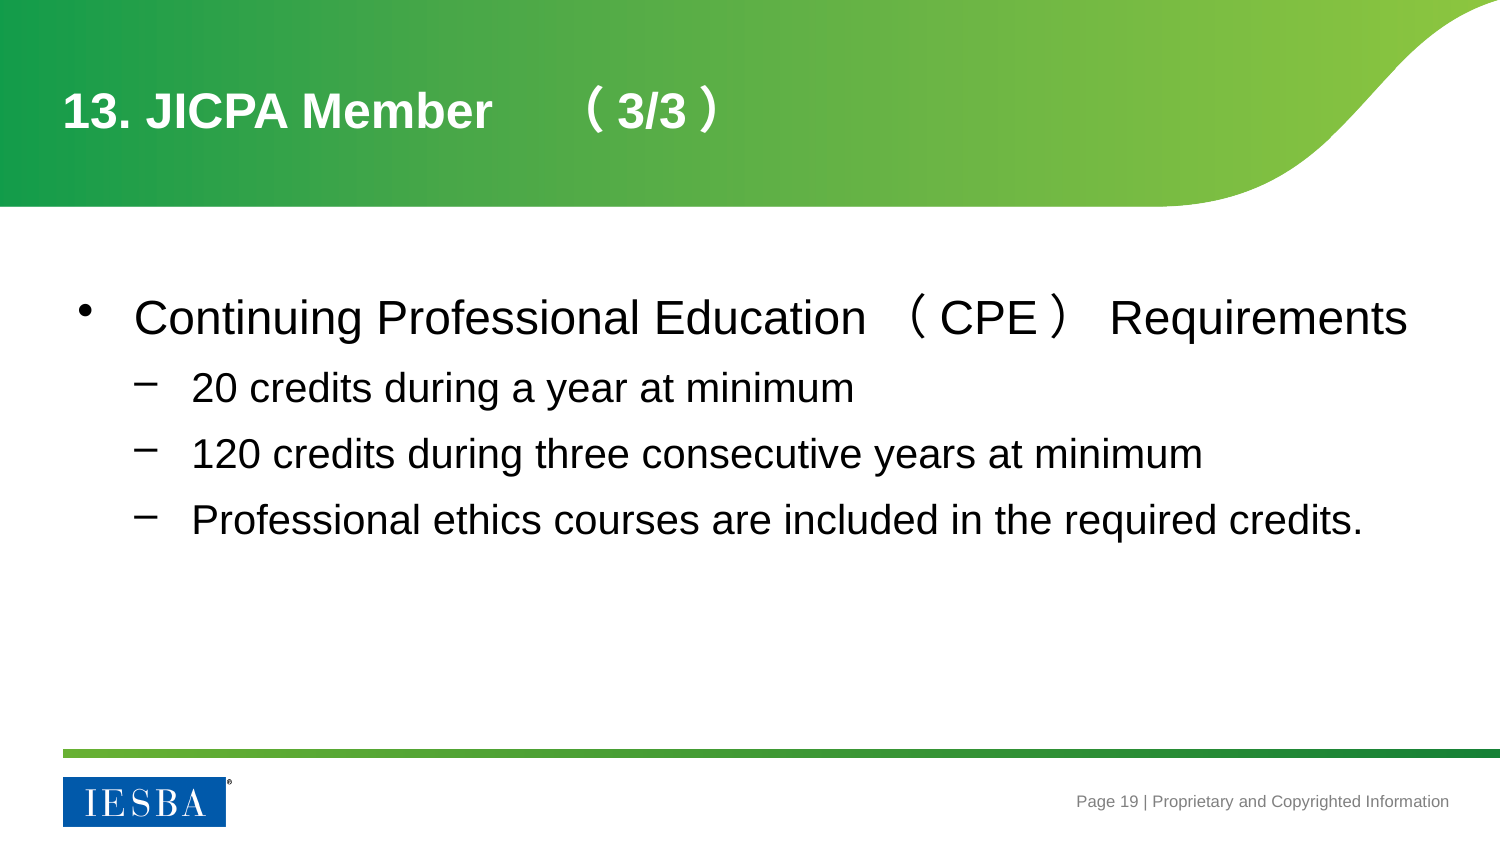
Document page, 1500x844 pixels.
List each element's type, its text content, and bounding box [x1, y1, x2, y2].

picture [63, 788, 232, 827]
list Continuing Professional Education（CPE）Requirements 20 credits during a year at minimum 120 credits during three consecutive years at minimum Professional ethics courses are included in the required credits. [62, 209, 1500, 788]
title 13. JICPA Member （3/3） [62, 75, 1300, 142]
picture [0, 0, 1500, 207]
